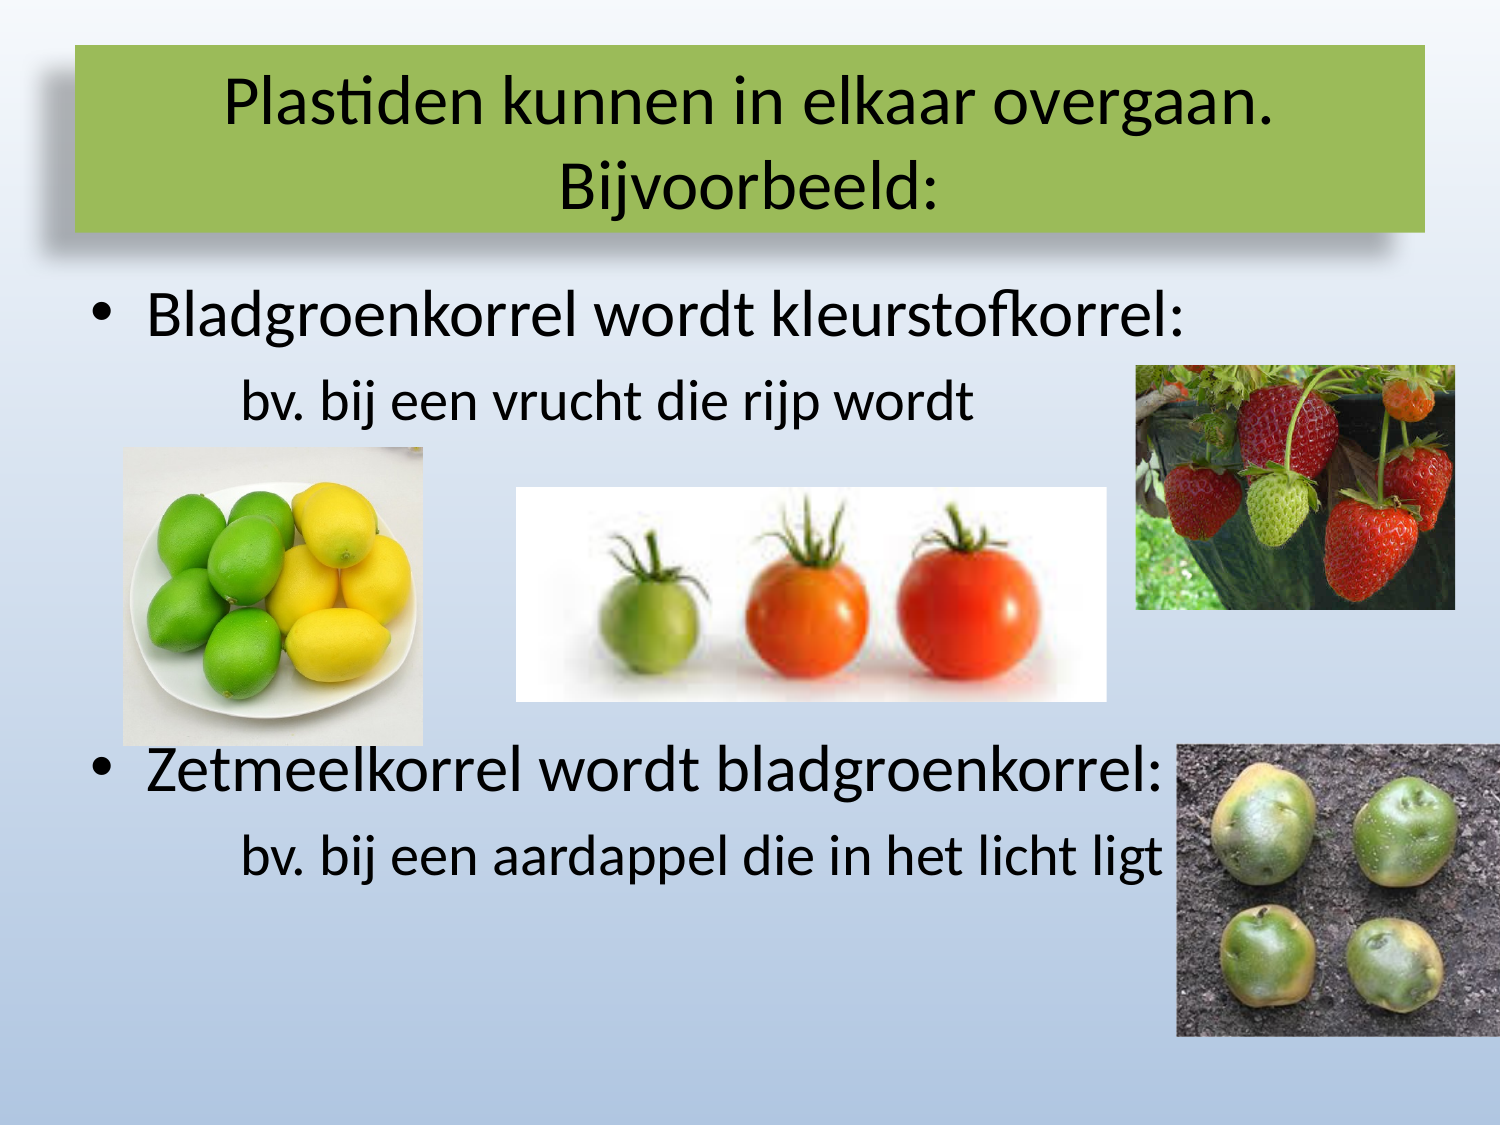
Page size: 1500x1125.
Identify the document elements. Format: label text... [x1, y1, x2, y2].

title Plastiden kunnen in elkaar overgaan. Bijvoorbeeld: [75, 45, 1425, 233]
picture [123, 446, 423, 747]
picture [1135, 365, 1456, 610]
list Bladgroenkorrel wordt kleurstofkorrel: bv. bij een vrucht die rijp wordt Zetmeelkorrel wordt bladgroenkorrel: bv. bij een aardappel die in het licht ligt [75, 262, 1425, 1005]
picture [1177, 726, 1500, 1054]
picture [515, 487, 1107, 702]
